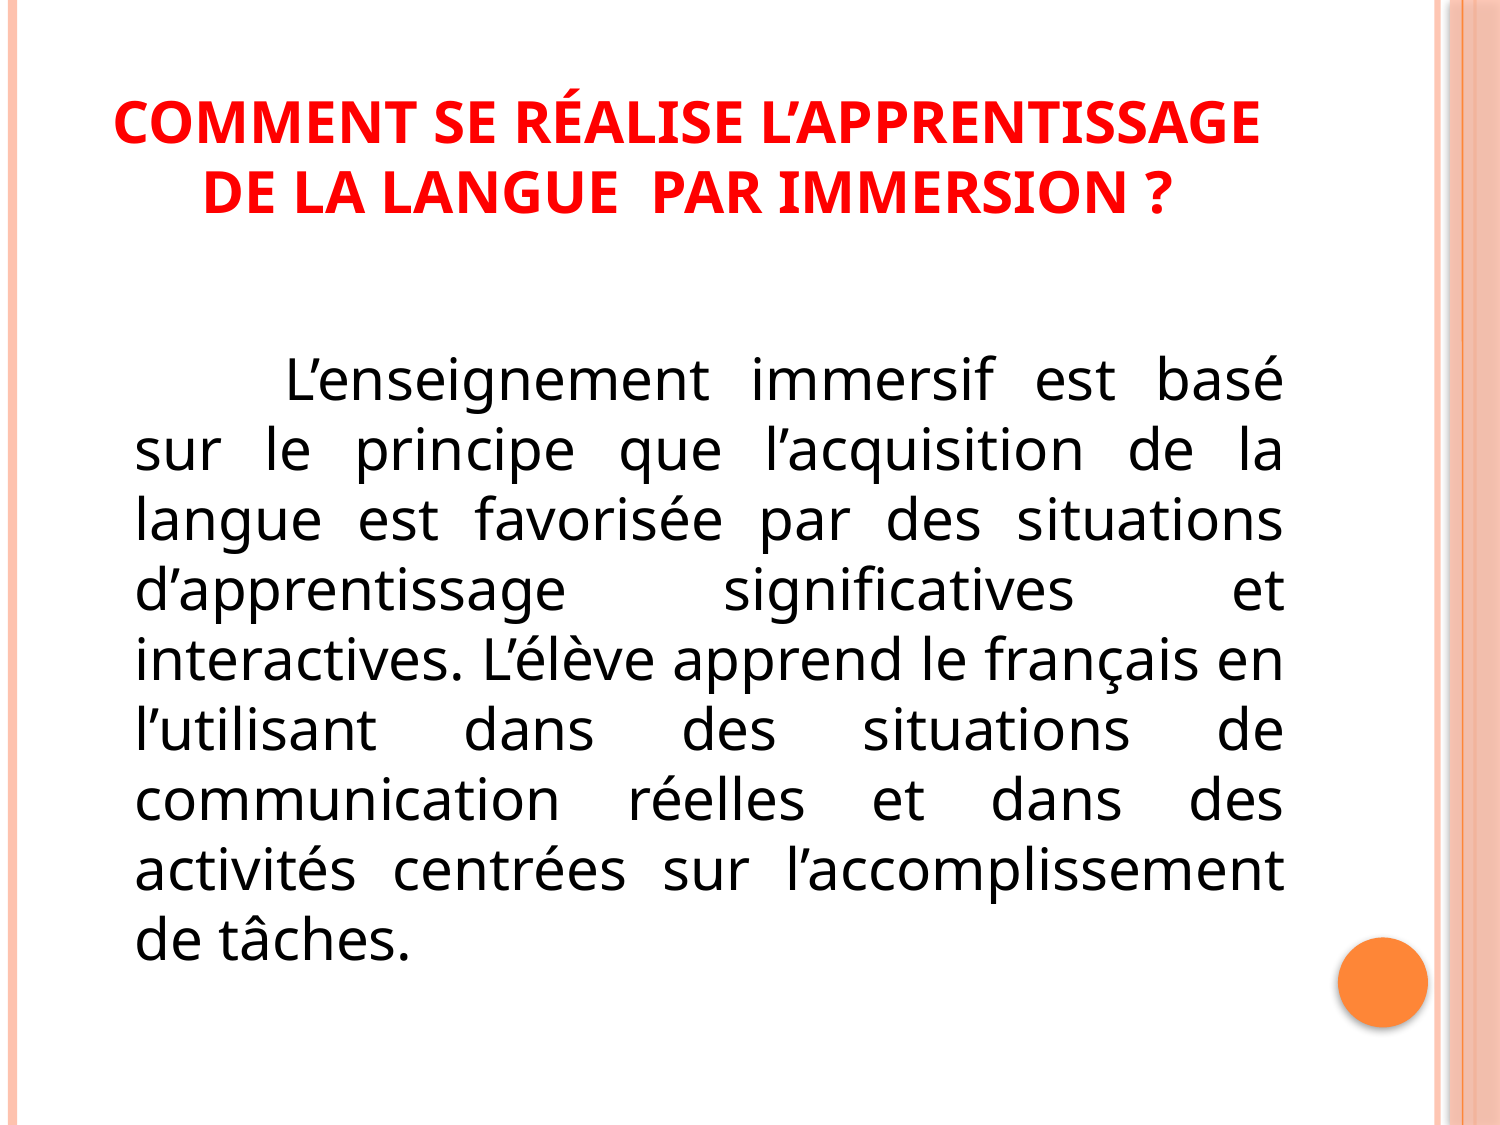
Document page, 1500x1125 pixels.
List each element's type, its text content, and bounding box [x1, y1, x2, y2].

list L’enseignement immersif est basé sur le principe que l’acquisition de la langue est favorisée par des situations d’apprentissage significatives et interactives. L’élève apprend le français en l’utilisant dans des situations de communication réelles et dans des activités centrées sur l’accomplissement de tâches. [75, 262, 1300, 1062]
title Comment se réalise l’apprentissage de la langue par immersion ? [75, 45, 1300, 233]
